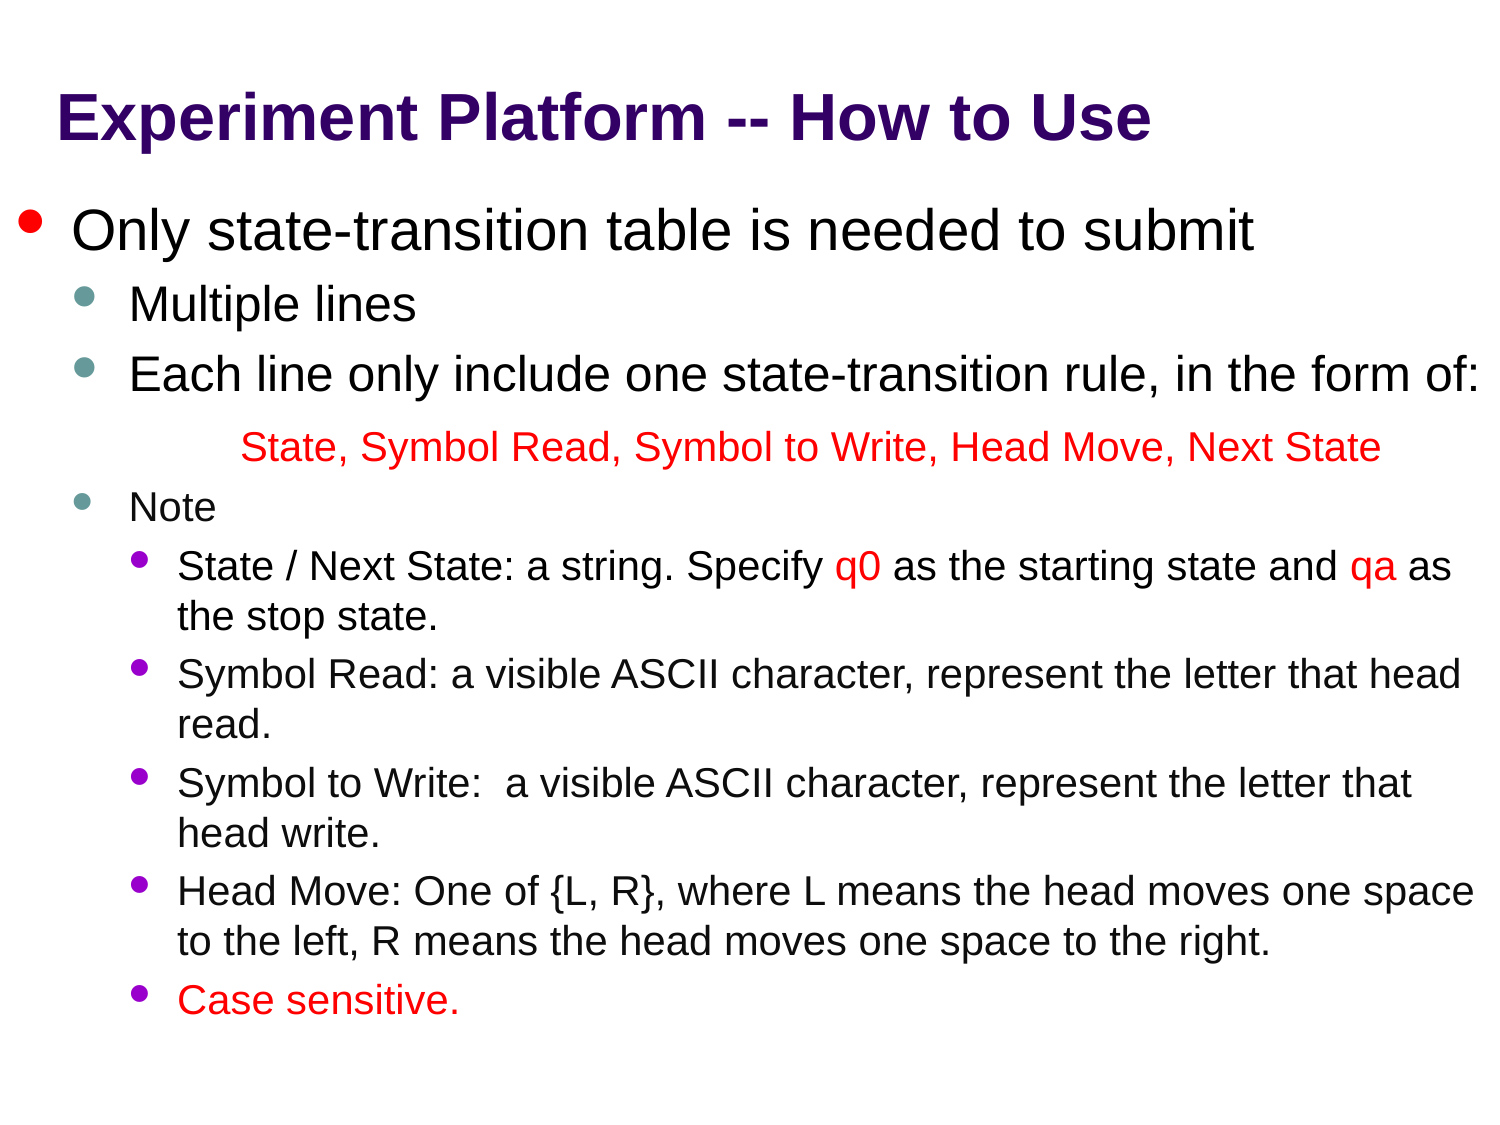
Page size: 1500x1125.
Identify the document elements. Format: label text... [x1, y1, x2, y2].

list Only state-transition table is needed to submit Multiple lines Each line only include one state-transition rule, in the form of: State, Symbol Read, Symbol to Write, Head Move, Next State Note State / Next State: a string. Specify q0 as the starting state and qa as the stop state. Symbol Read: a visible ASCII character, represent the letter that head read. Symbol to Write: a visible ASCII character, represent the letter that head write. Head Move: One of {L, R}, where L means the head moves one space to the left, R means the head moves one space to the right. Case sensitive. [0, 184, 1500, 1083]
title Experiment Platform -- How to Use [41, 19, 1471, 162]
